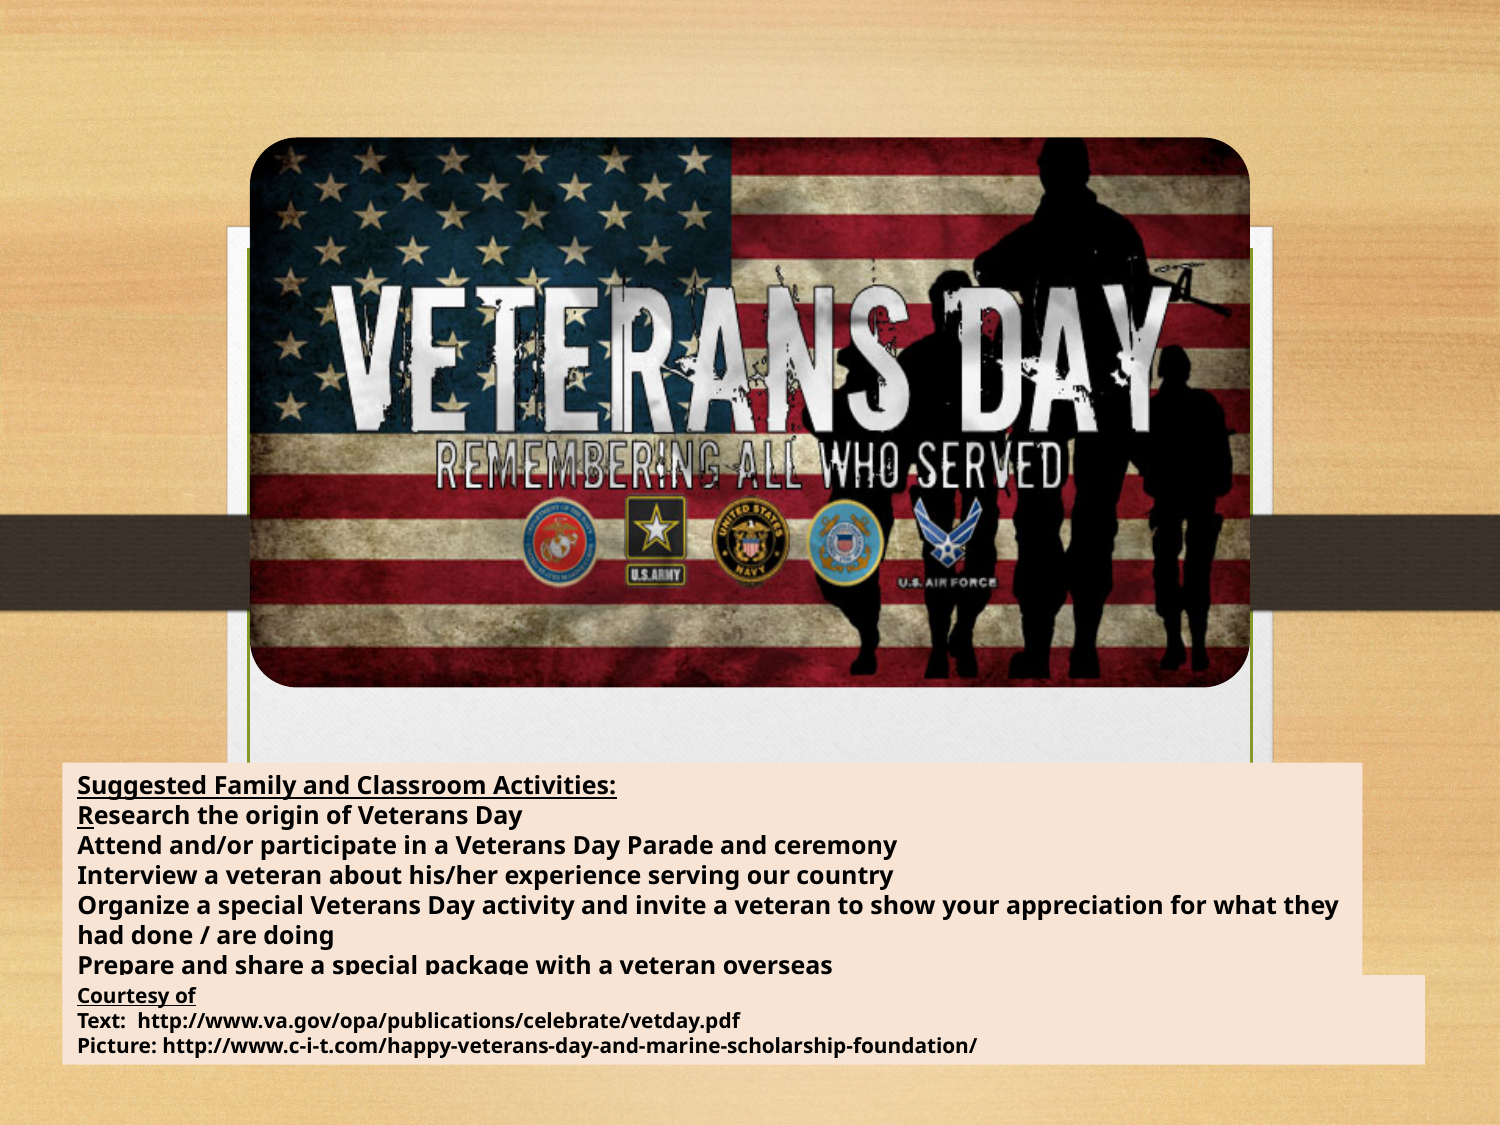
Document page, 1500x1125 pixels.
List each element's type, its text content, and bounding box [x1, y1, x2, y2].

text_box Courtesy of Text: http://www.va.gov/opa/publications/celebrate/vetday.pdf Picture: http://www.c-i-t.com/happy-veterans-day-and-marine-scholarship-foundation/ [62, 975, 1425, 1065]
picture [0, 0, 1500, 1125]
text_box Suggested Family and Classroom Activities: Research the origin of Veterans Day Attend and/or participate in a Veterans Day Parade and ceremony Interview a veteran about his/her experience serving our country Organize a special Veterans Day activity and invite a veteran to show your appreciation for what they had done / are doing Prepare and share a special package with a veteran overseas [62, 762, 1363, 975]
